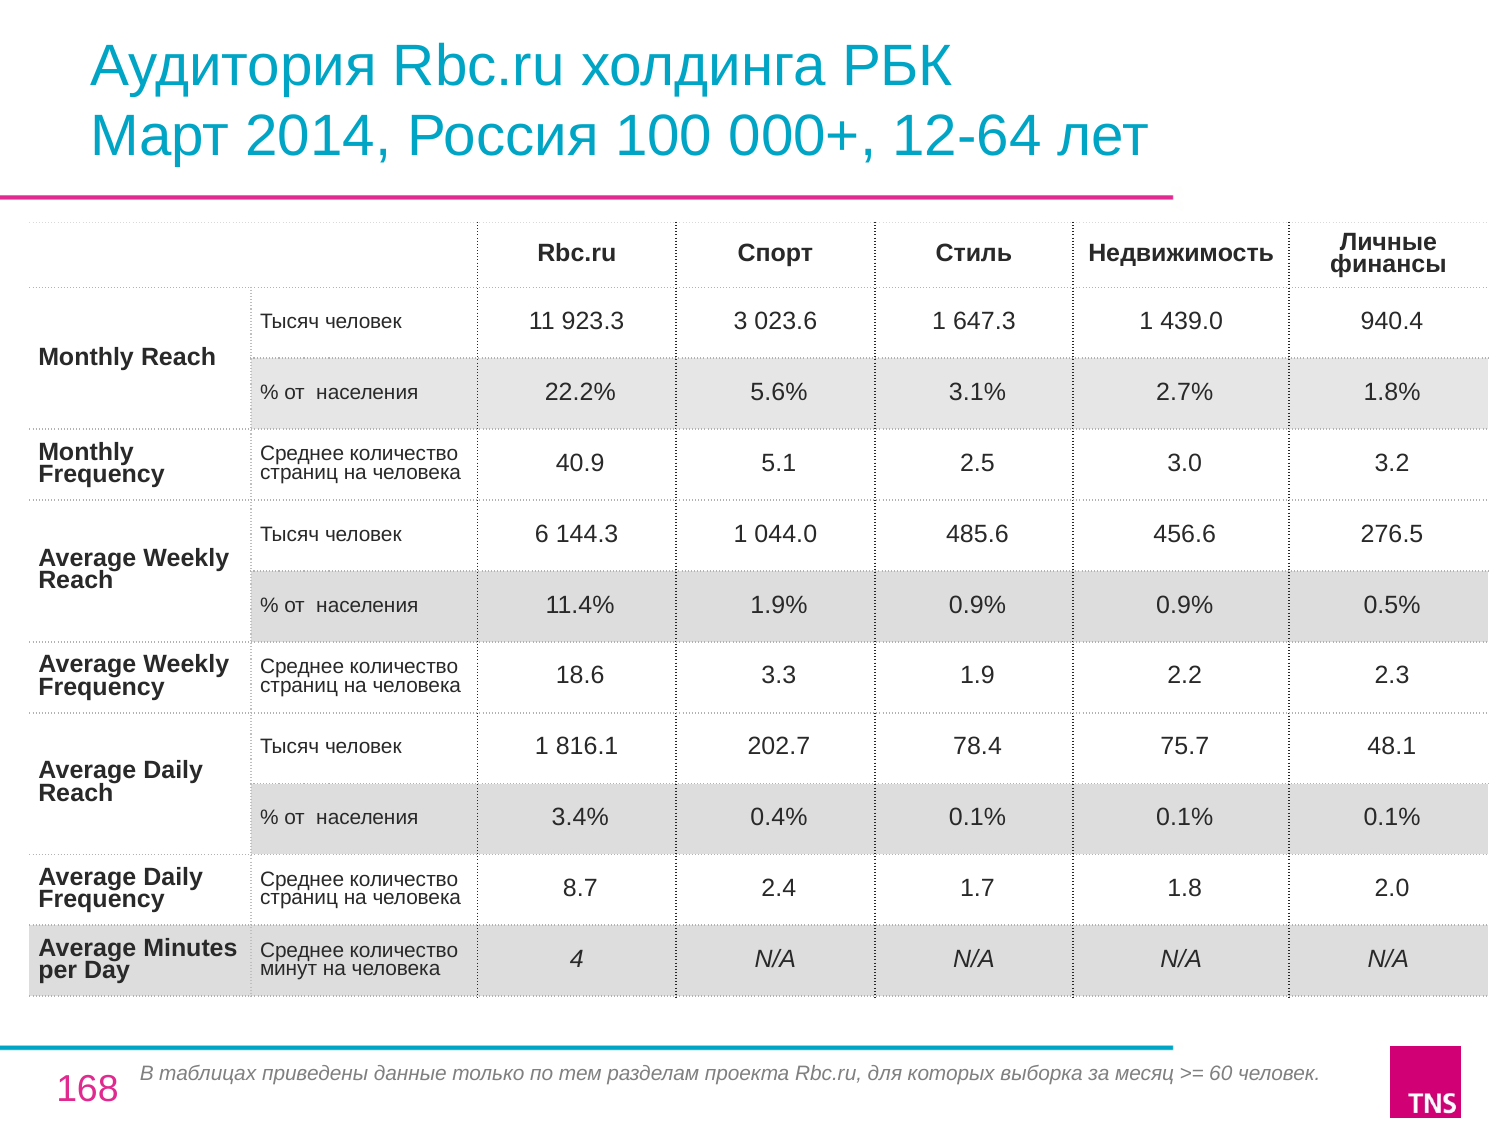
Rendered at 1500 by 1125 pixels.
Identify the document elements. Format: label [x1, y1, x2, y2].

table_header [29, 223, 1488, 287]
title [74, 8, 1476, 187]
text_box [124, 1052, 1463, 1092]
slide_number [40, 1055, 392, 1125]
picture [0, 0, 1500, 1125]
table_cell [29, 287, 1488, 996]
